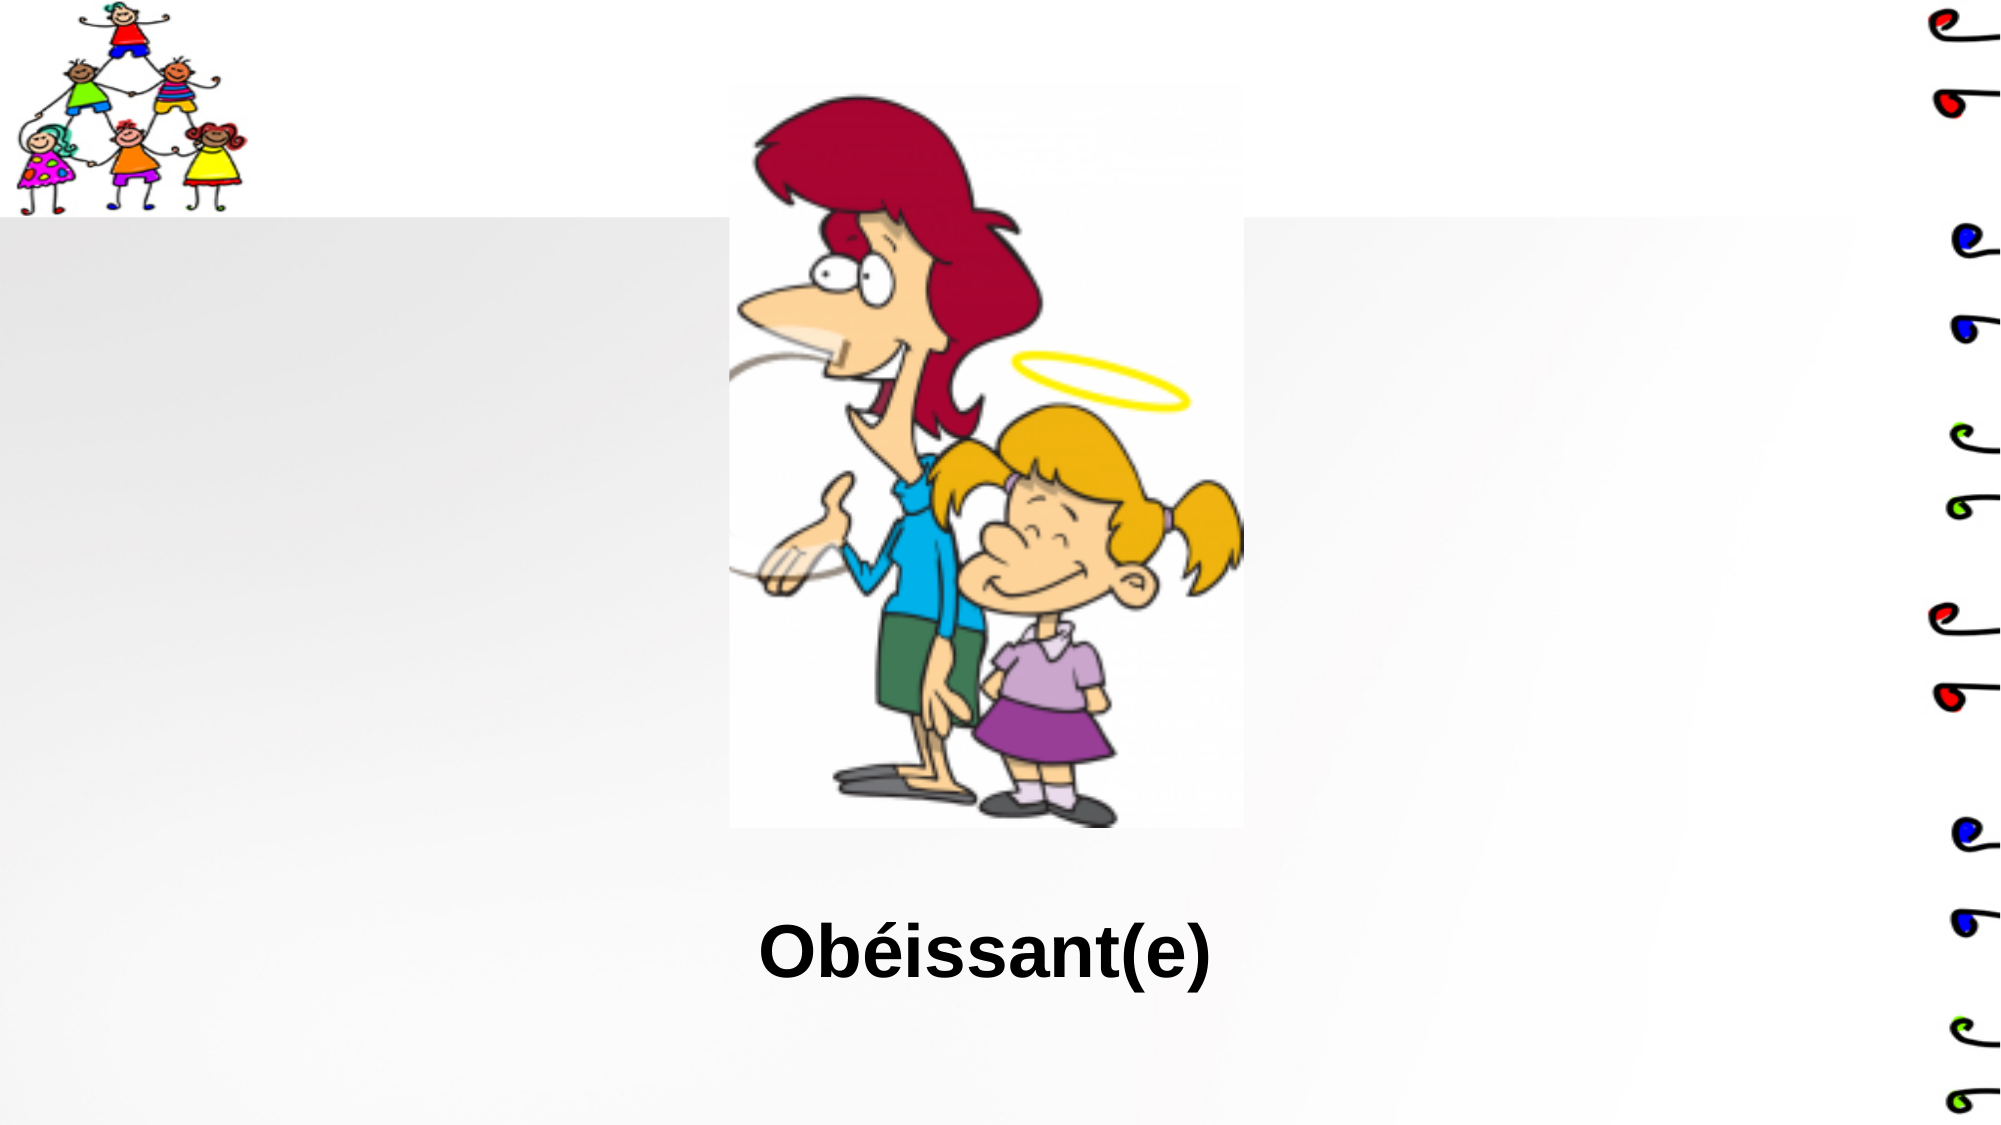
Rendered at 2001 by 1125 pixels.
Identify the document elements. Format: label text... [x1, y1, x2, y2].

text_box Obéissant(e) [706, 894, 1265, 1000]
picture [0, 0, 2001, 1125]
